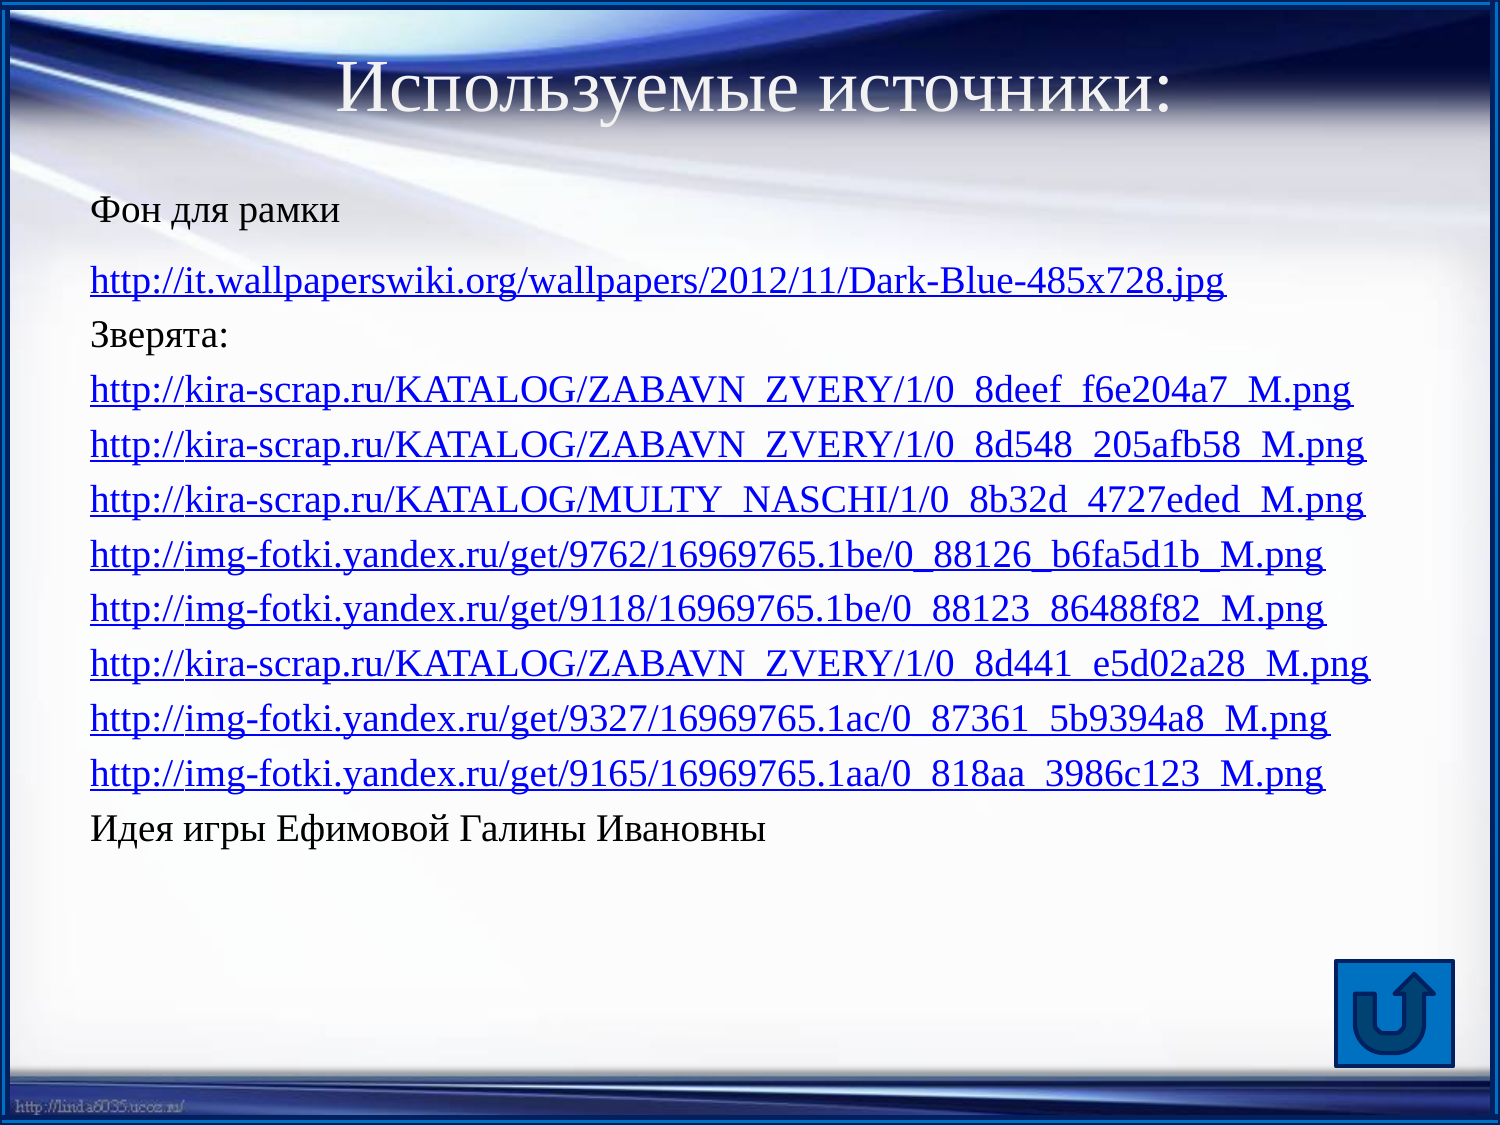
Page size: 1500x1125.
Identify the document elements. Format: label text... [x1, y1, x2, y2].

list Фон для рамки http://it.wallpaperswiki.org/wallpapers/2012/11/Dark-Blue-485x728.jpg Зверята: http://kira-scrap.ru/KATALOG/ZABAVN_ZVERY/1/0_8deef_f6e204a7_M.png http://kira-scrap.ru/KATALOG/ZABAVN_ZVERY/1/0_8d548_205afb58_M.png http://kira-scrap.ru/KATALOG/MULTY_NASCHI/1/0_8b32d_4727eded_M.png http://img-fotki.yandex.ru/get/9762/16969765.1be/0_88126_b6fa5d1b_M.png http://img-fotki.yandex.ru/get/9118/16969765.1be/0_88123_86488f82_M.png http://kira-scrap.ru/KATALOG/ZABAVN_ZVERY/1/0_8d441_e5d02a28_M.png http://img-fotki.yandex.ru/get/9327/16969765.1ac/0_87361_5b9394a8_M.png http://img-fotki.yandex.ru/get/9165/16969765.1aa/0_818aa_3986c123_M.png Идея игры Ефимовой Галины Ивановны [75, 152, 1425, 1005]
text_box [0, 10, 10, 1115]
text_box [0, 0, 1490, 10]
picture [10, 10, 1490, 1115]
text_box [0, 1115, 1500, 1125]
title Используемые источники: [281, 45, 1231, 118]
text_box [1334, 959, 1455, 1068]
text_box [1490, 0, 1500, 1115]
